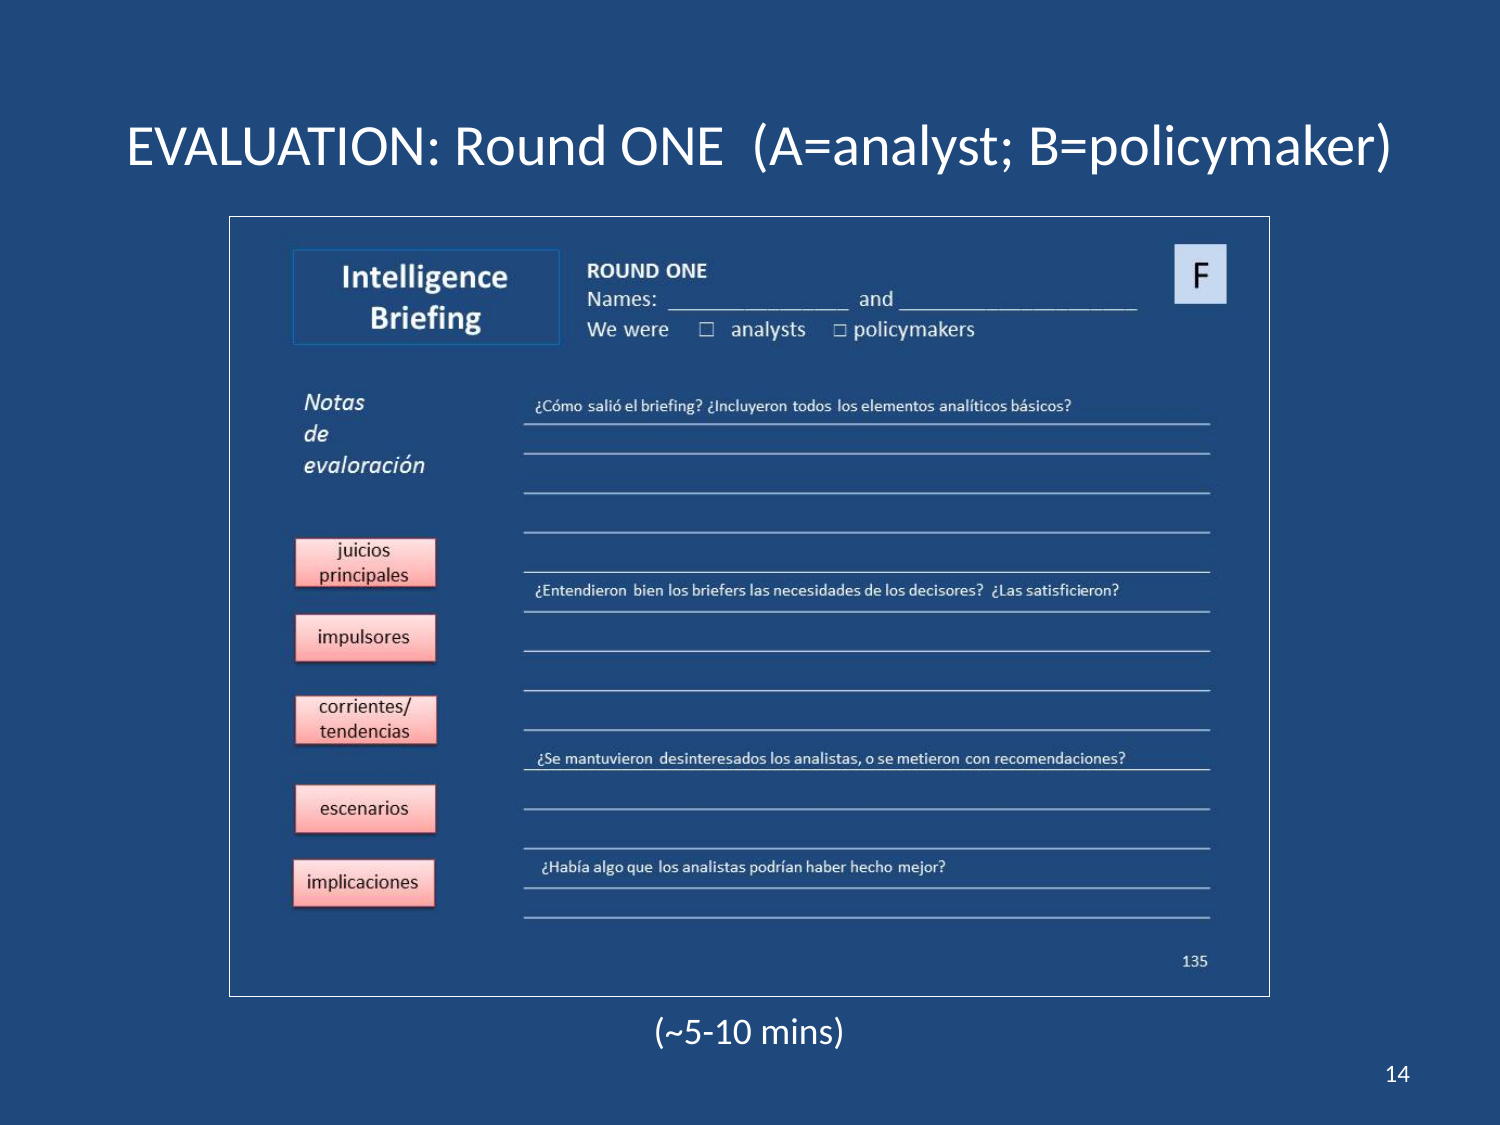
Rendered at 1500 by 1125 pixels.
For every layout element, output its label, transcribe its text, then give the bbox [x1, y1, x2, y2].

picture [229, 215, 1270, 997]
text_box EVALUATION: Round ONE (A=analyst; B=policymaker) [16, 99, 1500, 268]
text_box (~5-10 mins) [638, 1005, 860, 1060]
slide_number 14 [1074, 1042, 1425, 1103]
